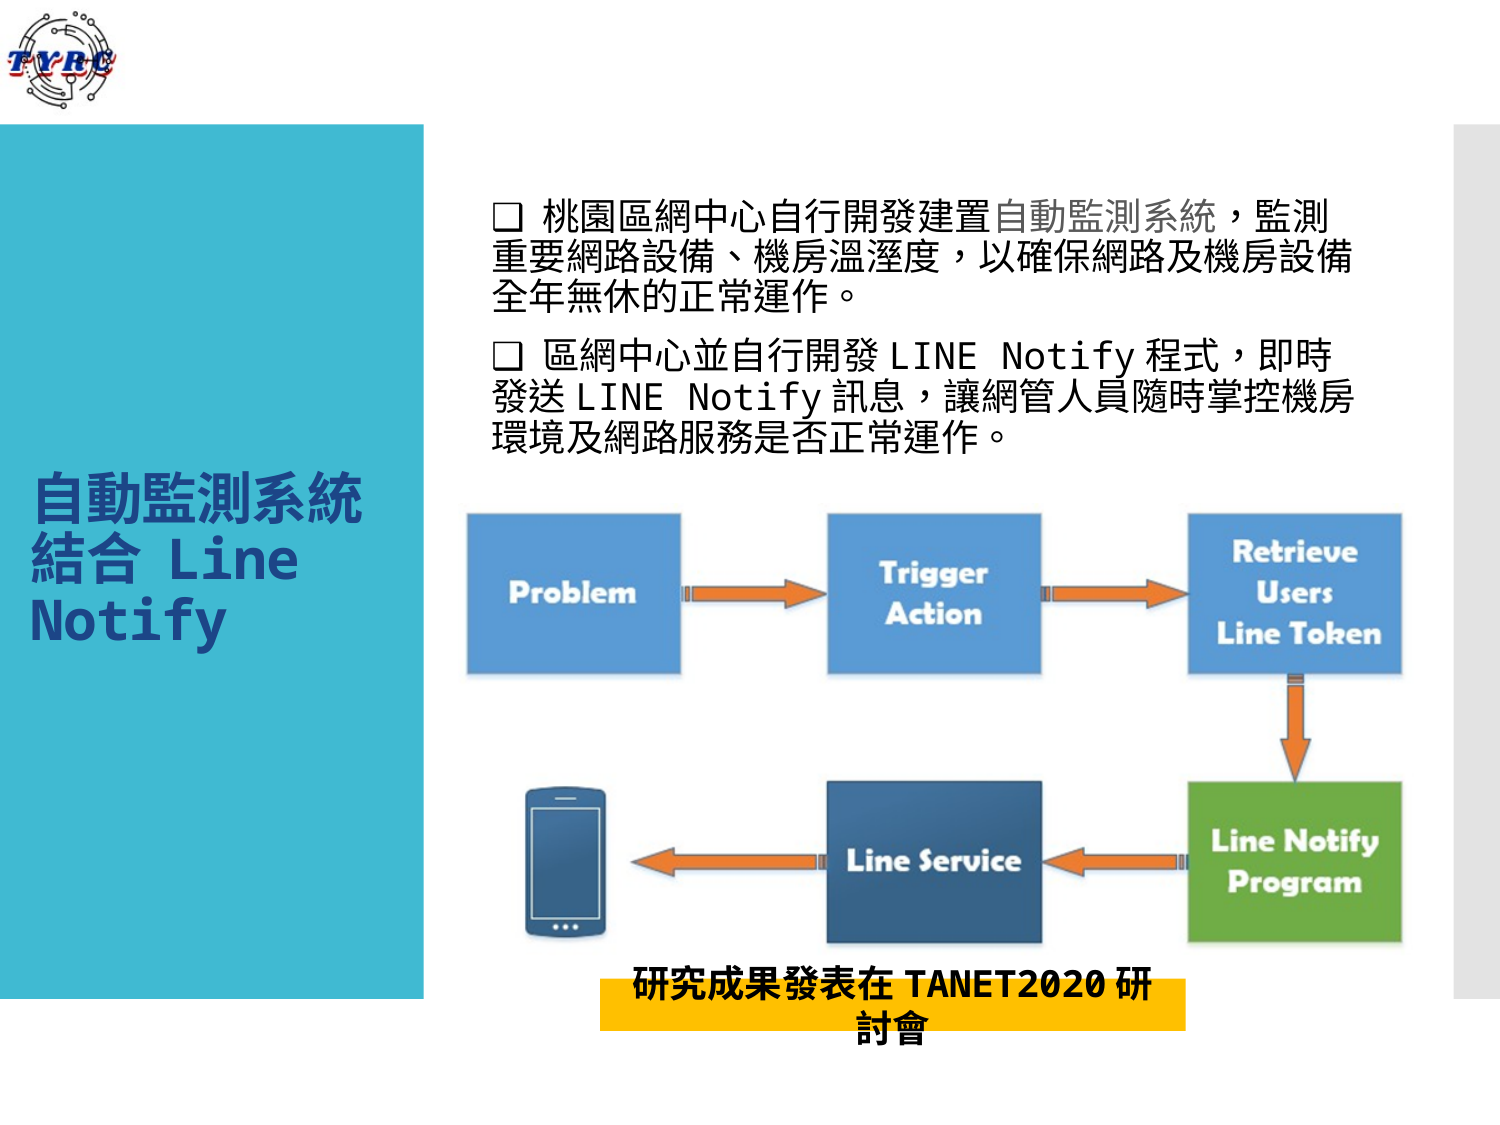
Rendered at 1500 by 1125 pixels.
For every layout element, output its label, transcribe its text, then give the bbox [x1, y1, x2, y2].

picture [0, 0, 127, 117]
title 自動監測系統結合 Line Notify [15, 184, 406, 940]
list ❑ 桃園區網中心自行開發建置自動監測系統，監測重要網路設備、機房溫溼度，以確保網路及機房設備全年無休的正常運作。 ❑ 區網中心並自行開發LINE Notify程式，即時發送LINE Notify訊息，讓網管人員隨時掌控機房環境及網路服務是否正常運作。 [476, 141, 1376, 503]
picture [458, 503, 1414, 956]
text_box 研究成果發表在TANET2020研討會 [600, 978, 1186, 1031]
